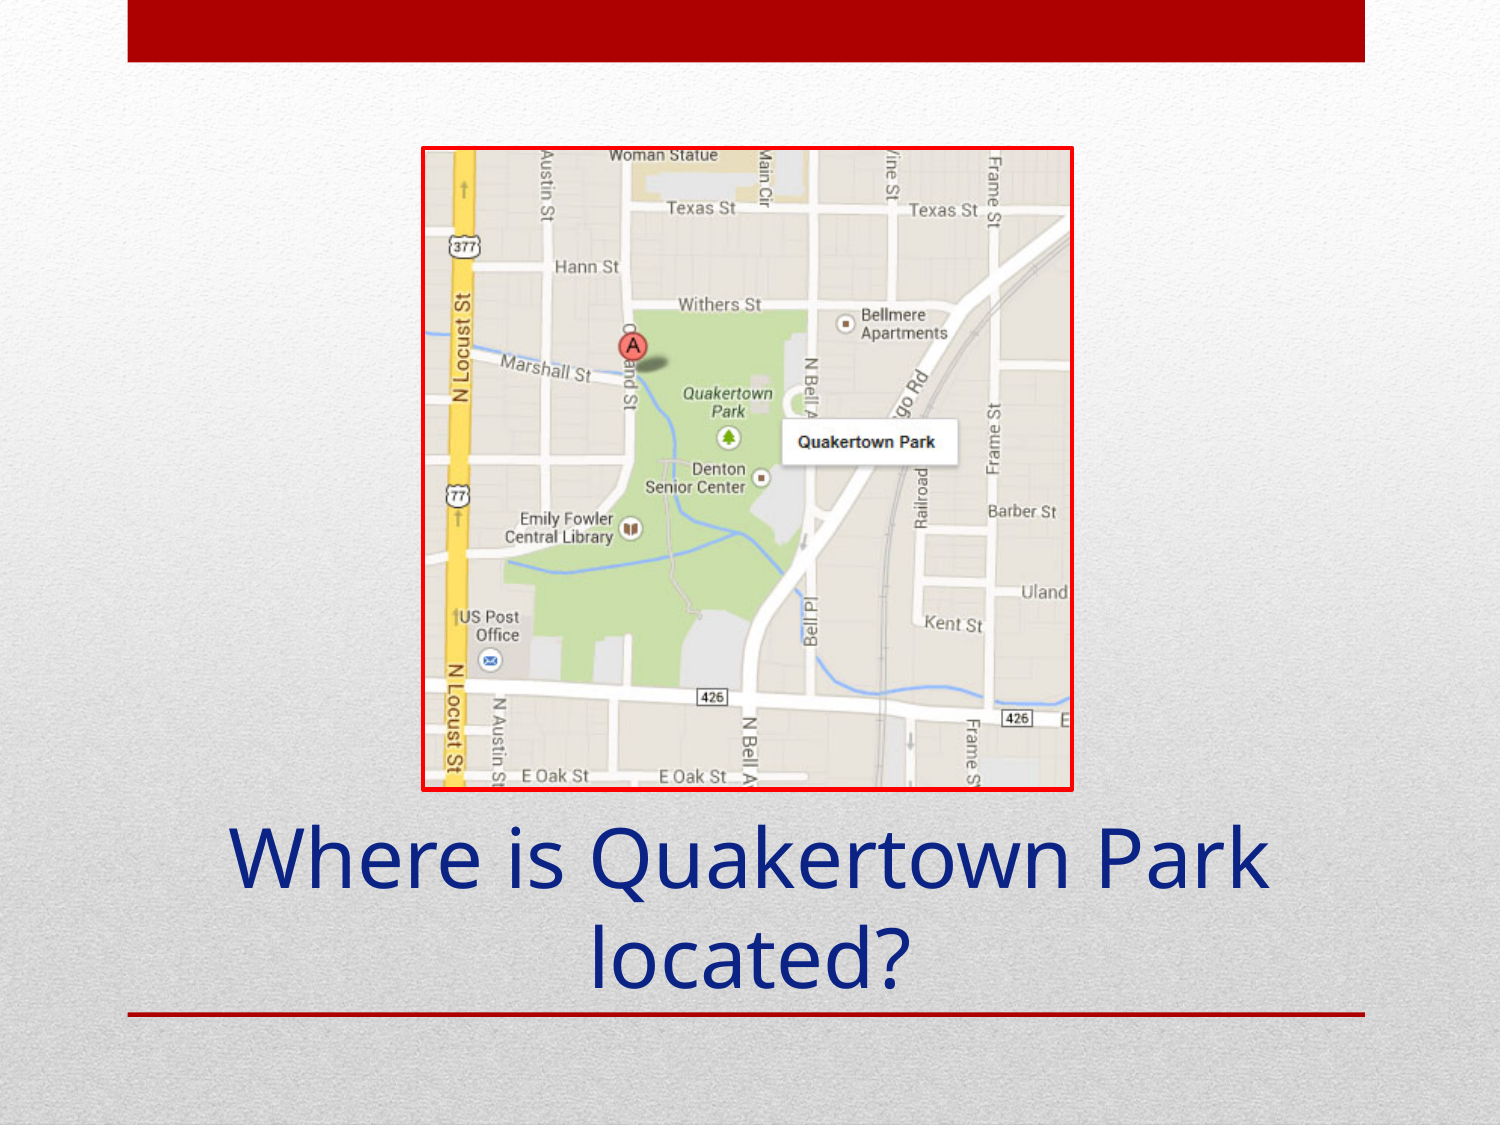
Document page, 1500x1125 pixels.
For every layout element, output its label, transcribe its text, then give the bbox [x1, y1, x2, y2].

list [424, 149, 1071, 789]
title Where is Quakertown Park located? [125, 750, 1375, 1013]
